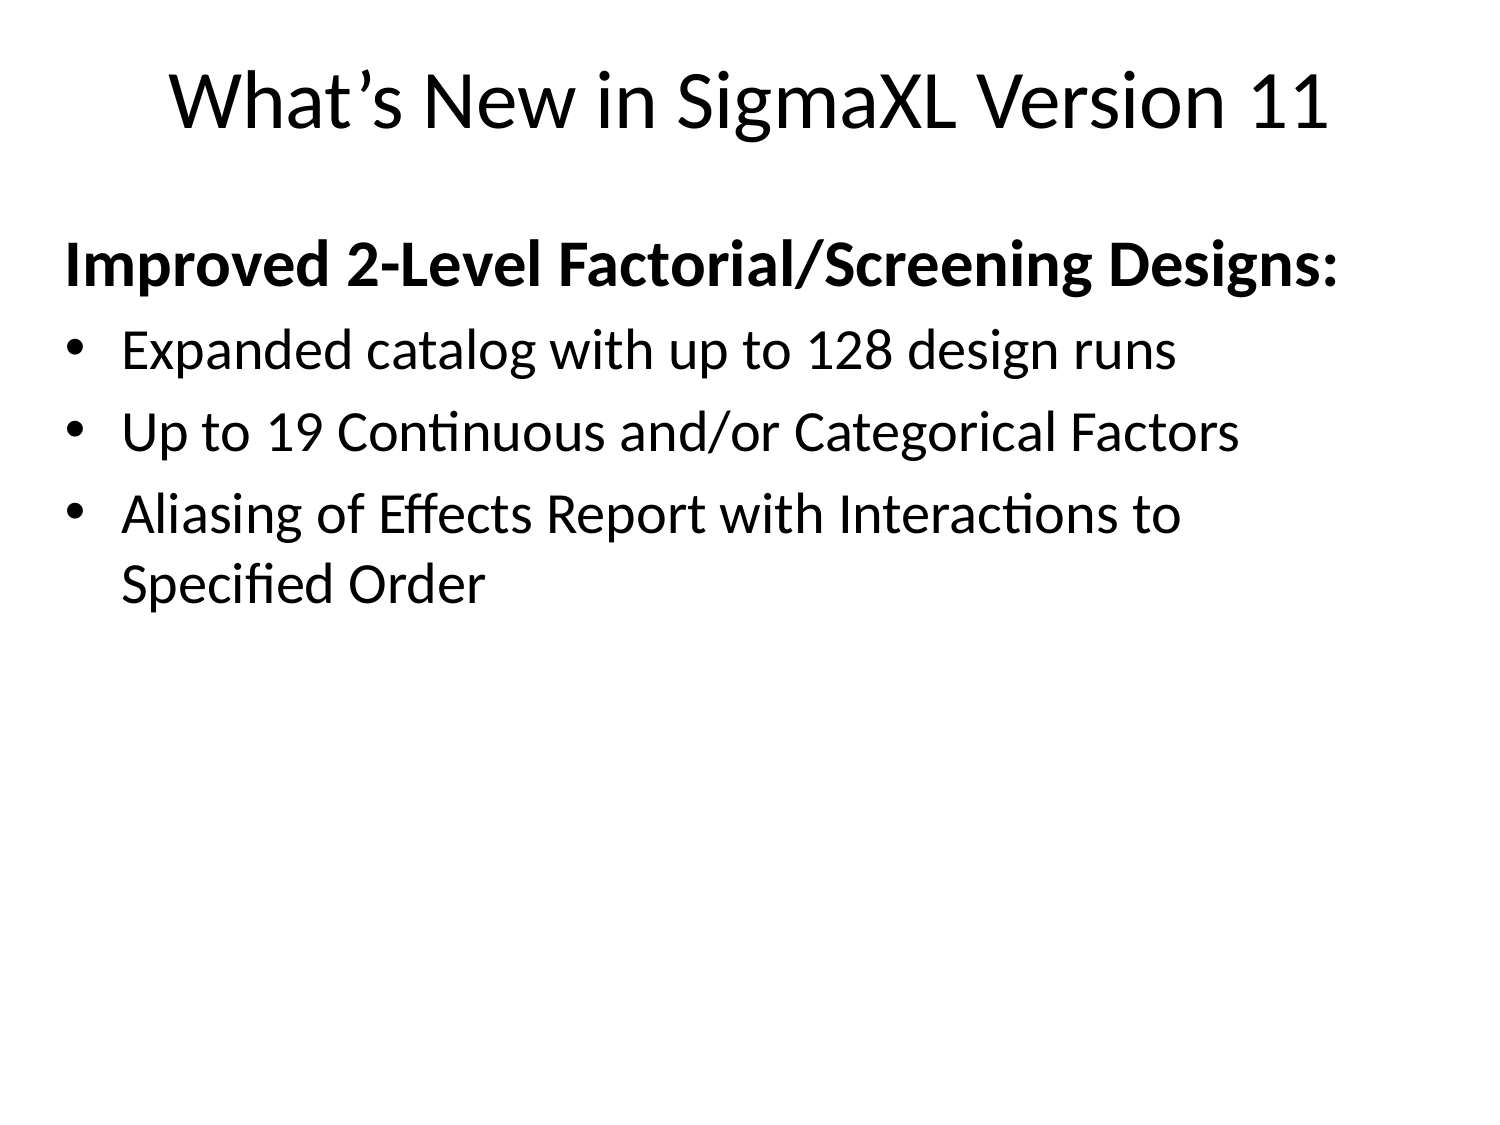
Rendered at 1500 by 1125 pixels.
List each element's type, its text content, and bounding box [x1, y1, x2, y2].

title What’s New in SigmaXL Version 11 [99, 37, 1400, 150]
list Improved 2-Level Factorial/Screening Designs: Expanded catalog with up to 128 design runs Up to 19 Continuous and/or Categorical Factors Aliasing of Effects Report with Interactions to Specified Order [50, 212, 1425, 988]
